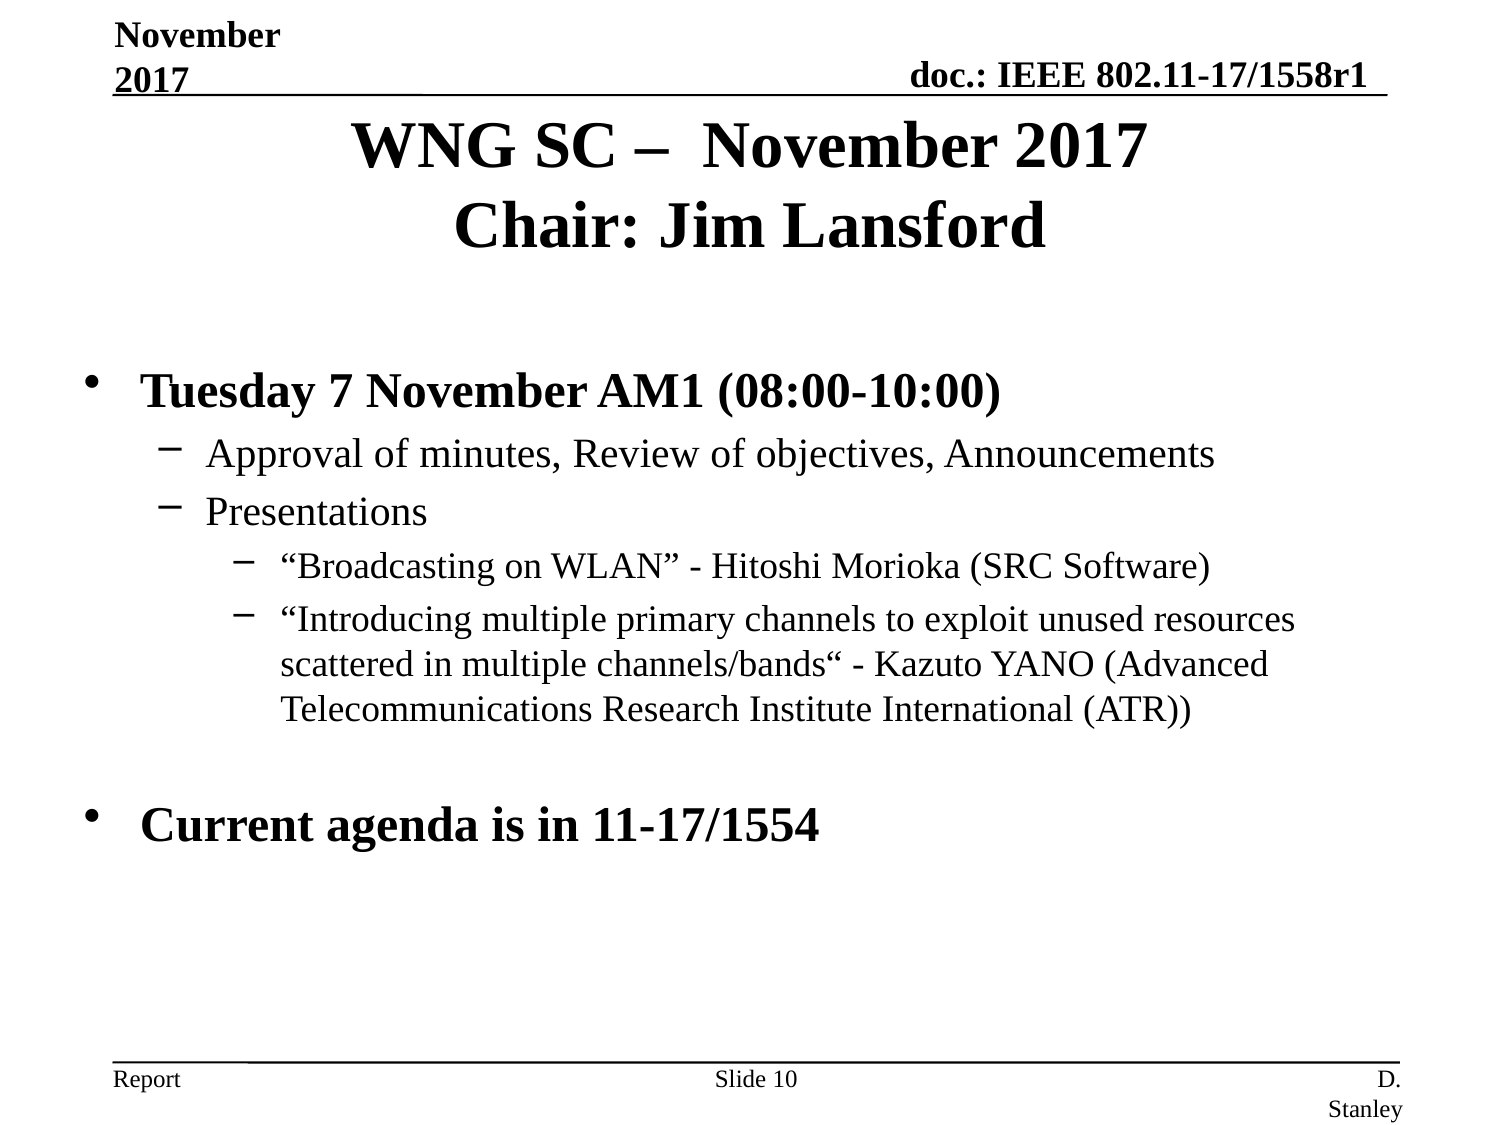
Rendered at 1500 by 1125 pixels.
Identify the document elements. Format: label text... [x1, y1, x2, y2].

text_box Tuesday 7 November AM1 (08:00-10:00) Approval of minutes, Review of objectives, Announcements Presentations “Broadcasting on WLAN” - Hitoshi Morioka (SRC Software) “Introducing multiple primary channels to exploit unused resources scattered in multiple channels/bands“ - Kazuto YANO (Advanced Telecommunications Research Institute International (ATR)) Current agenda is in 11-17/1554 [68, 349, 1432, 979]
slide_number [114, 54, 309, 100]
slide_number Slide 10 [712, 1062, 800, 1093]
footer D. Stanley, HP Enterprise [1325, 1062, 1402, 1093]
title WNG SC – November 2017 Chair: Jim Lansford [112, 125, 1388, 238]
